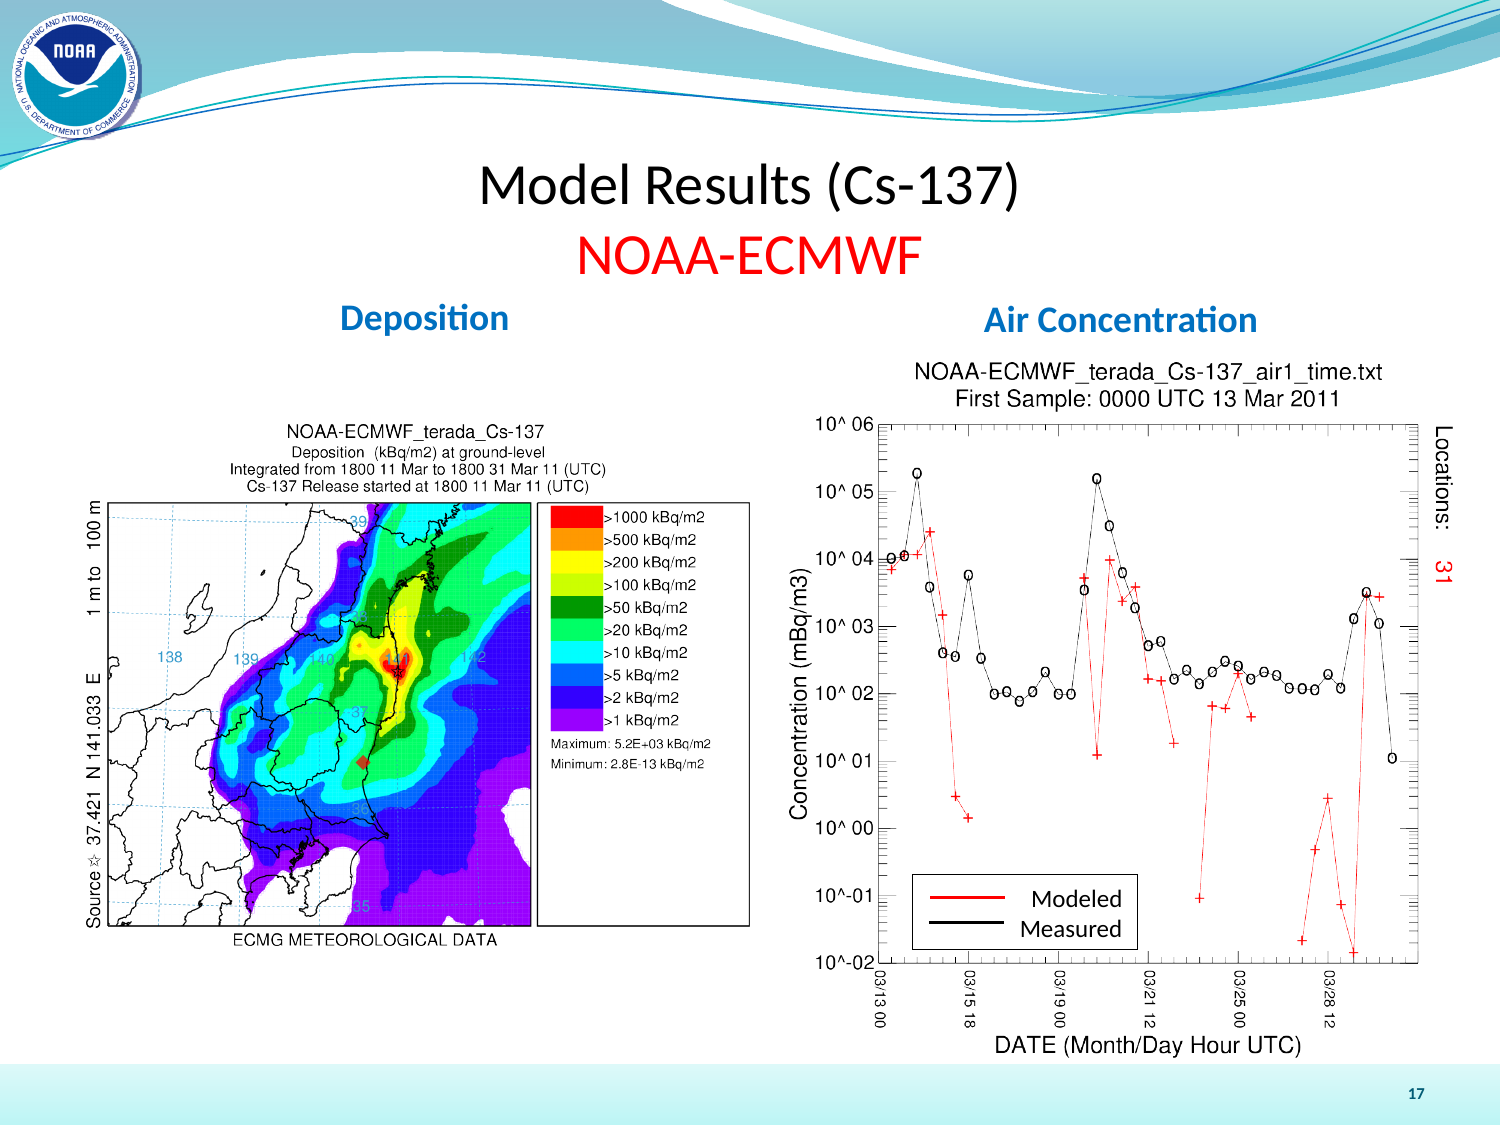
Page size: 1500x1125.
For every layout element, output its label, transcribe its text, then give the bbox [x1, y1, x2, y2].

picture [86, 424, 750, 946]
text_box Air Concentration [958, 287, 1284, 348]
picture [789, 362, 1453, 1059]
picture [12, 12, 138, 138]
text_box Model Results (Cs-137) NOAA-ECMWF [74, 138, 1425, 289]
slide_number 17 [1299, 1070, 1425, 1103]
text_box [912, 874, 1138, 951]
text_box Deposition [262, 285, 588, 346]
